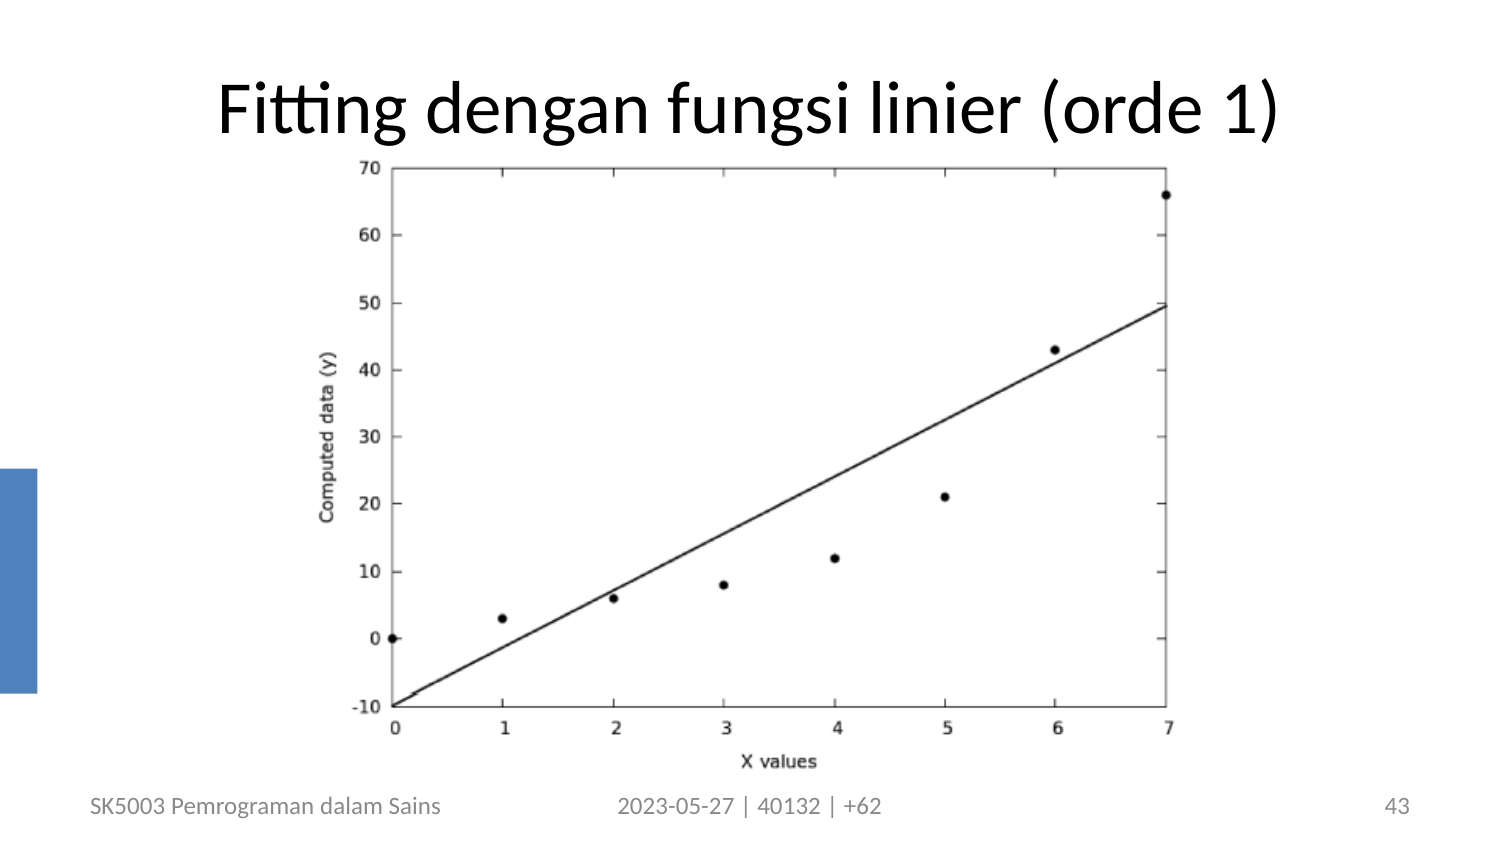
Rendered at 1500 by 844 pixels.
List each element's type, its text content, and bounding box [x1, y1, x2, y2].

footer 2023-05-27 | 40132 | +62 [512, 787, 988, 827]
slide_number 43 [1074, 782, 1425, 827]
slide_number SK5003 Pemrograman dalam Sains [75, 782, 463, 827]
picture [309, 150, 1190, 780]
title Fitting dengan fungsi linier (orde 1) [74, 33, 1426, 175]
